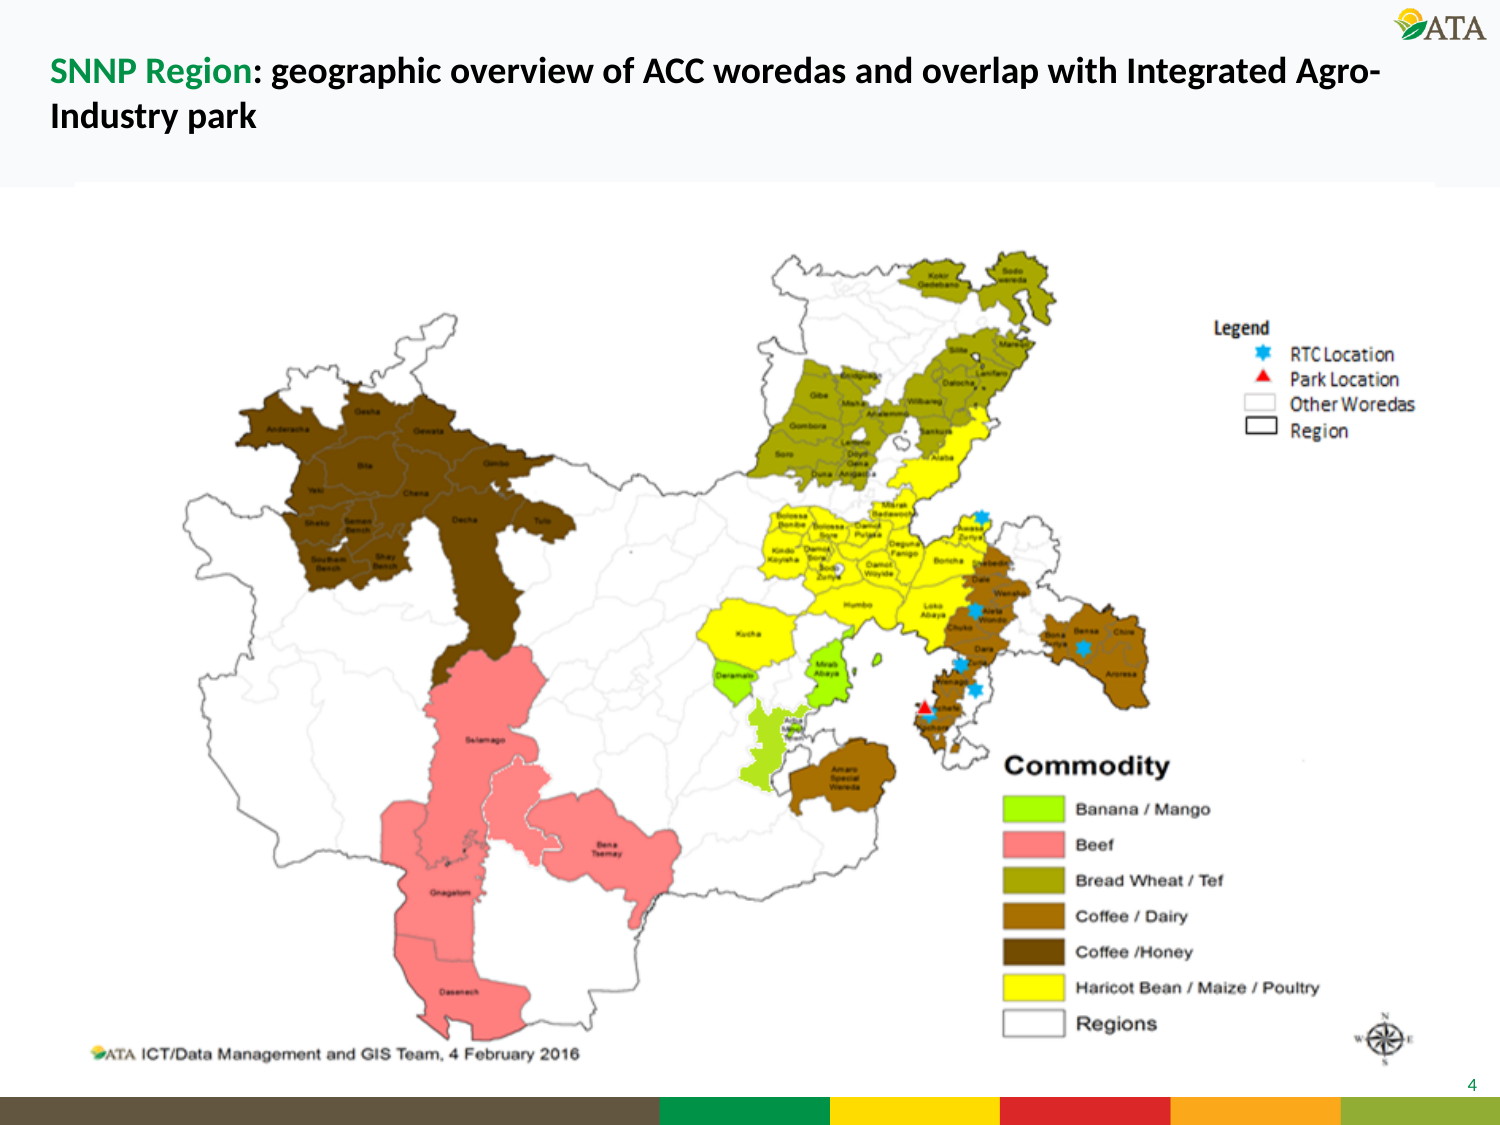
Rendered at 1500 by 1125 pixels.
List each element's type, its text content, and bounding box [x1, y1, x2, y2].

picture [1373, 0, 1500, 53]
list SNNP Region: geographic overview of ACC woredas and overlap with Integrated Agro-Industry park [50, 44, 1435, 138]
picture [74, 182, 1435, 1074]
picture [0, 1097, 1500, 1125]
